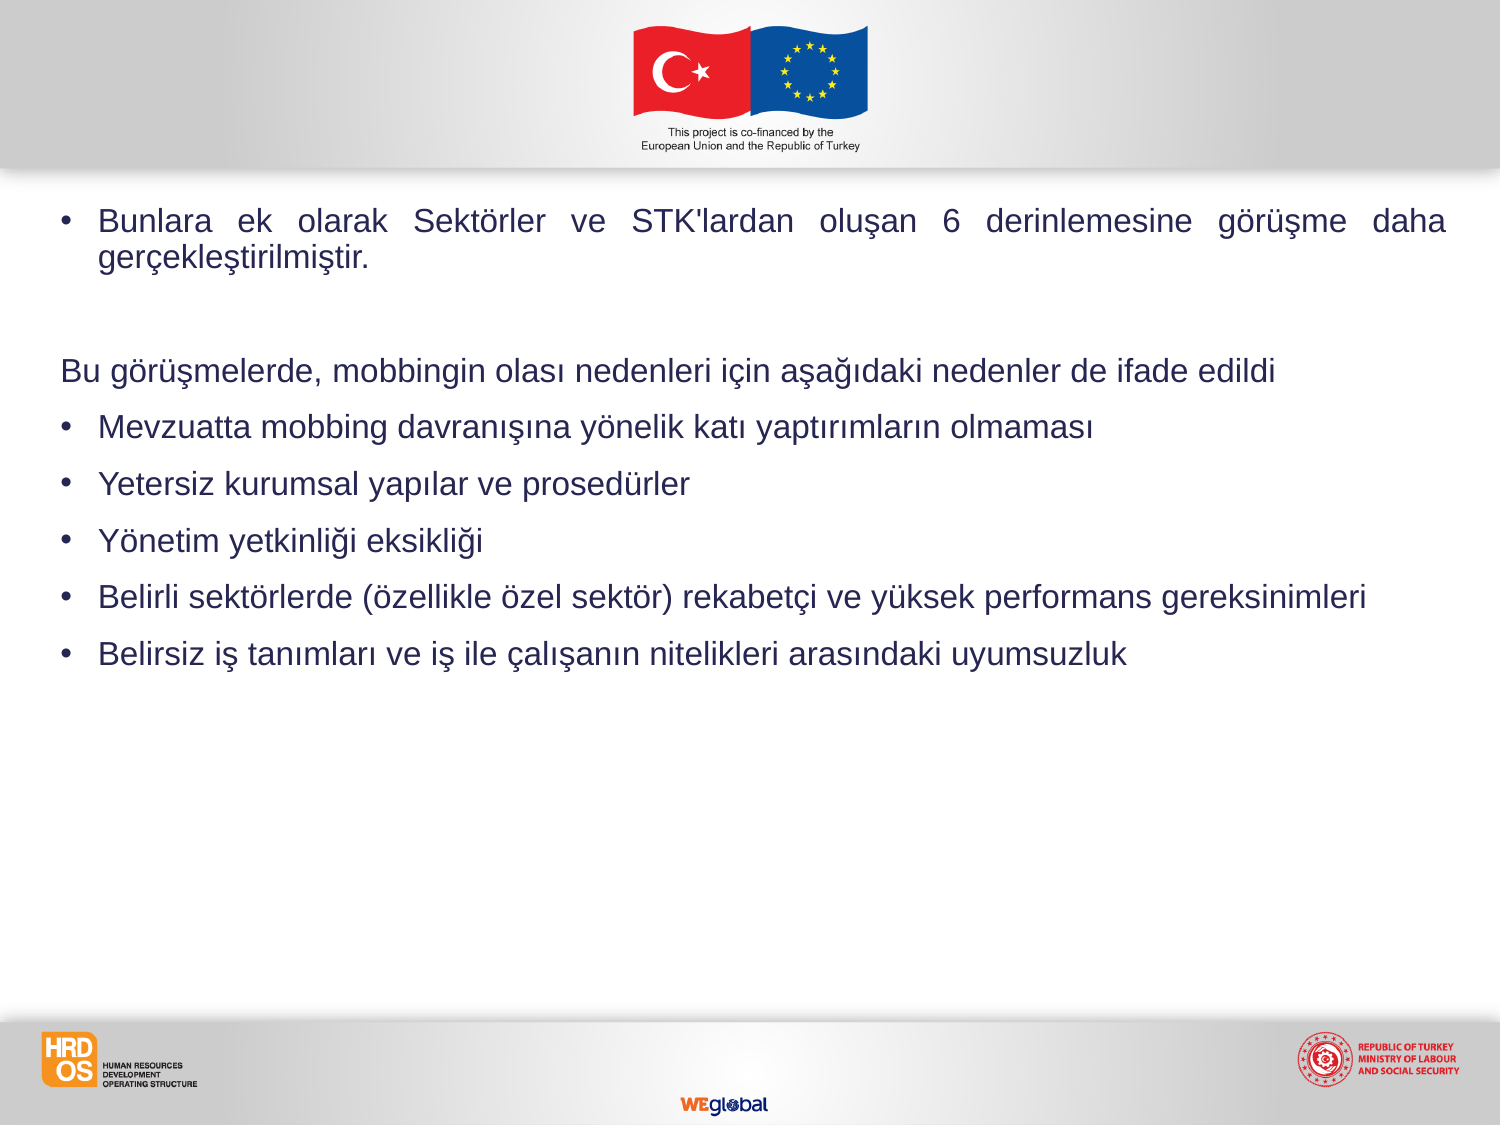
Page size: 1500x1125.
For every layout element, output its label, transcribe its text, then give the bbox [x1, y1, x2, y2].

list Bunlara ek olarak Sektörler ve STK'lardan oluşan 6 derinlemesine görüşme daha gerçekleştirilmiştir. Bu görüşmelerde, mobbingin olası nedenleri için aşağıdaki nedenler de ifade edildi Mevzuatta mobbing davranışına yönelik katı yaptırımların olmaması Yetersiz kurumsal yapılar ve prosedürler Yönetim yetkinliği eksikliği Belirli sektörlerde (özellikle özel sektör) rekabetçi ve yüksek performans gereksinimleri Belirsiz iş tanımları ve iş ile çalışanın nitelikleri arasındaki uyumsuzluk [45, 196, 1464, 1022]
picture [0, 0, 1500, 1125]
